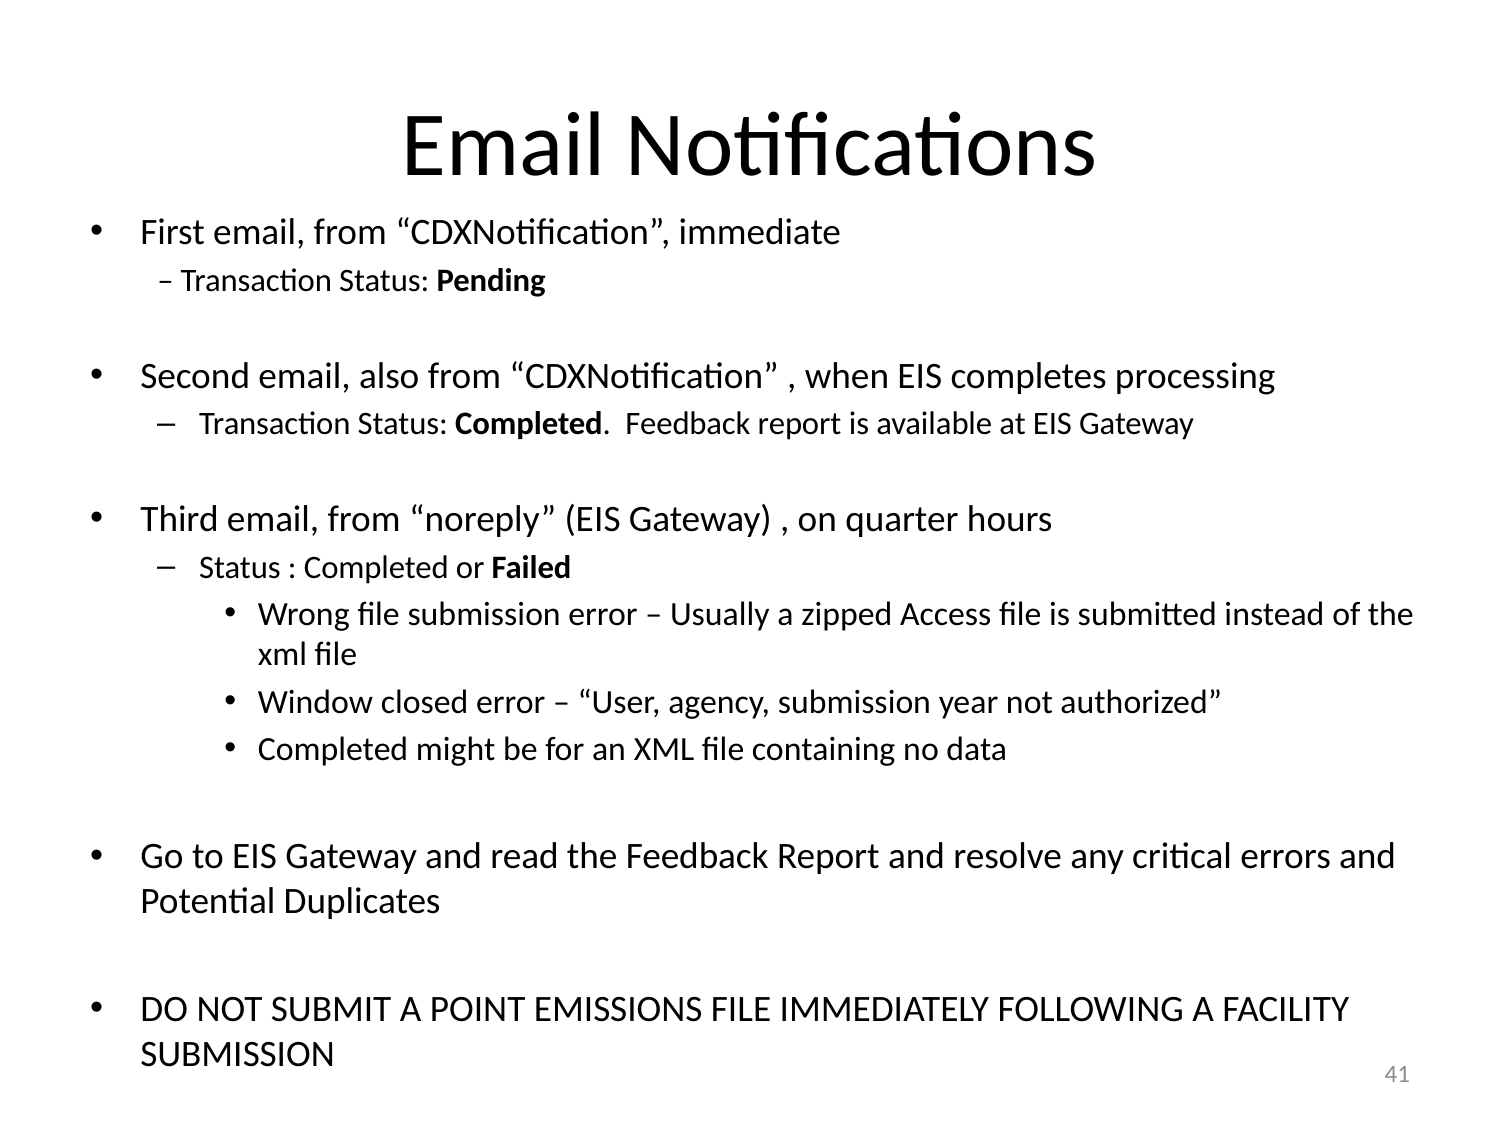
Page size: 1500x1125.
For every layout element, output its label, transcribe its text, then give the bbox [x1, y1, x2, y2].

list First email, from “CDXNotification”, immediate – Transaction Status: Pending Second email, also from “CDXNotification” , when EIS completes processing Transaction Status: Completed. Feedback report is available at EIS Gateway Third email, from “noreply” (EIS Gateway) , on quarter hours Status : Completed or Failed Wrong file submission error – Usually a zipped Access file is submitted instead of the xml file Window closed error – “User, agency, submission year not authorized” Completed might be for an XML file containing no data Go to EIS Gateway and read the Feedback Report and resolve any critical errors and Potential Duplicates DO NOT SUBMIT A POINT EMISSIONS FILE IMMEDIATELY FOLLOWING A FACILITY SUBMISSION [75, 200, 1438, 1088]
slide_number 41 [1074, 1042, 1425, 1103]
title Email Notifications [75, 45, 1425, 200]
